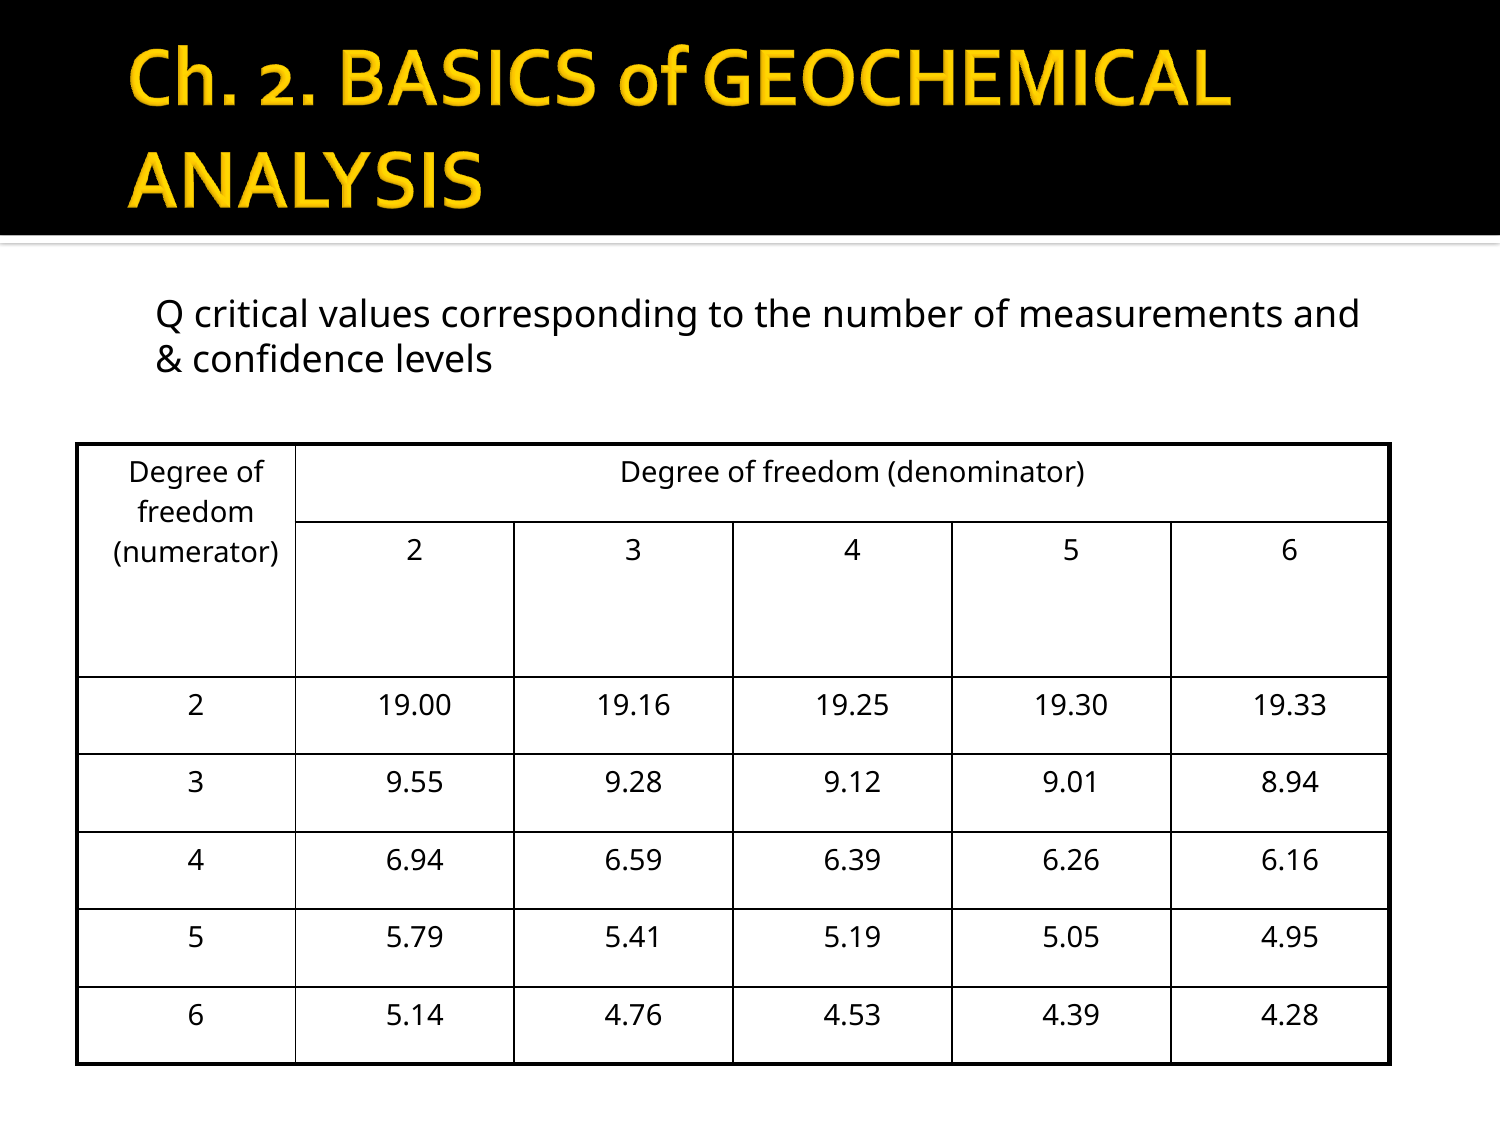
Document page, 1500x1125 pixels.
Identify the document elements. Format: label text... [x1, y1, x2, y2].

table_cell 6.26 [953, 833, 1170, 908]
table_cell 19.00 [296, 678, 513, 753]
table_cell 5 [79, 910, 295, 986]
table_cell 9.55 [296, 755, 513, 831]
table_cell 19.25 [734, 678, 951, 753]
table_cell 5.41 [515, 910, 732, 986]
table_cell 4.28 [1172, 988, 1387, 1062]
table_cell 4.76 [515, 988, 732, 1062]
table_cell 2 [79, 678, 295, 753]
table_cell 5.05 [953, 910, 1170, 986]
table_cell 4.53 [734, 988, 951, 1062]
table_cell 9.28 [515, 755, 732, 831]
table_cell 19.16 [515, 678, 732, 753]
table_cell 8.94 [1172, 755, 1387, 831]
table_cell 5.14 [296, 988, 513, 1062]
table_cell 2 [296, 523, 513, 676]
table_cell 6.16 [1172, 833, 1387, 908]
table_cell 6.94 [296, 833, 513, 908]
table_cell 9.01 [953, 755, 1170, 831]
table_cell 6.59 [515, 833, 732, 908]
table_header Degree of freedom (numerator) [79, 446, 295, 676]
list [76, 0, 1376, 232]
table_cell 6 [79, 988, 295, 1062]
table_cell 5.79 [296, 910, 513, 986]
table_cell 3 [515, 523, 732, 676]
table_cell 5.19 [734, 910, 951, 986]
table_cell 6.39 [734, 833, 951, 908]
table_cell 3 [79, 755, 295, 831]
table_cell 4 [79, 833, 295, 908]
table_cell 9.12 [734, 755, 951, 831]
table_cell 6 [1172, 523, 1387, 676]
table_header Degree of freedom (denominator) [296, 446, 1387, 521]
table_cell 4.95 [1172, 910, 1387, 986]
table_cell 5 [953, 523, 1170, 676]
table_cell 19.30 [953, 678, 1170, 753]
table_cell 19.33 [1172, 678, 1387, 753]
table_cell 4.39 [953, 988, 1170, 1062]
text_box Q critical values corresponding to the number of measurements and & confidence levels [140, 282, 1377, 387]
table_cell 4 [734, 523, 951, 676]
